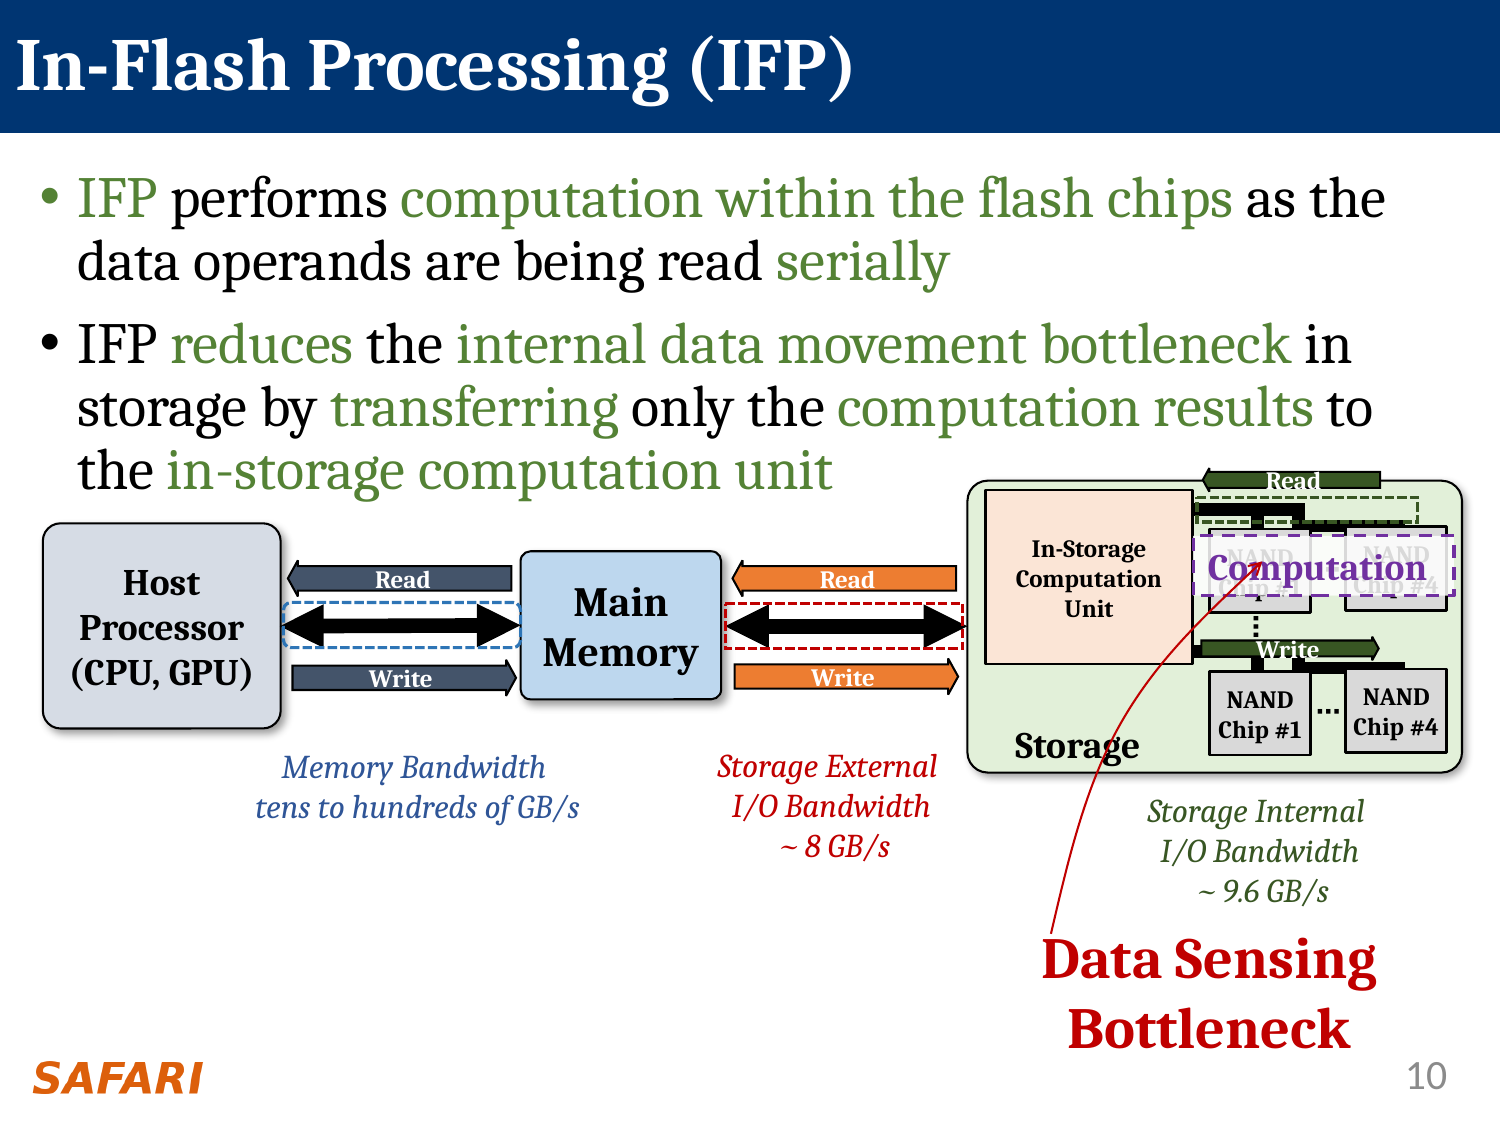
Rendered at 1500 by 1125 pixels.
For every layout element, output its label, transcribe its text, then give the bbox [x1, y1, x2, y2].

text_box Read [1201, 467, 1382, 480]
text_box Storage External I/O Bandwidth ~ 8 GB/s [698, 736, 965, 872]
text_box Write [733, 657, 960, 696]
picture [31, 1052, 209, 1104]
text_box Memory Bandwidth tens to hundreds of GB/s [223, 737, 612, 833]
text_box Main Memory [519, 550, 723, 701]
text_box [967, 480, 1463, 775]
text_box [282, 601, 522, 649]
text_box [1049, 775, 1142, 935]
text_box Storage Internal I/O Bandwidth ~ 9.6 GB/s [1126, 781, 1394, 912]
text_box [724, 603, 964, 650]
text_box Read [286, 559, 513, 597]
text_box Write [291, 659, 518, 697]
text_box Data Sensing Bottleneck [940, 912, 1479, 1068]
text_box Host Processor (CPU, GPU) [41, 522, 282, 730]
list IFP performs computation within the flash chips as the data operands are being read serially IFP reduces the internal data movement bottleneck in storage by transferring only the computation results to the in-storage computation unit [24, 159, 1476, 1043]
text_box Read [731, 559, 958, 597]
title In-Flash Processing (IFP) [0, 0, 1500, 133]
